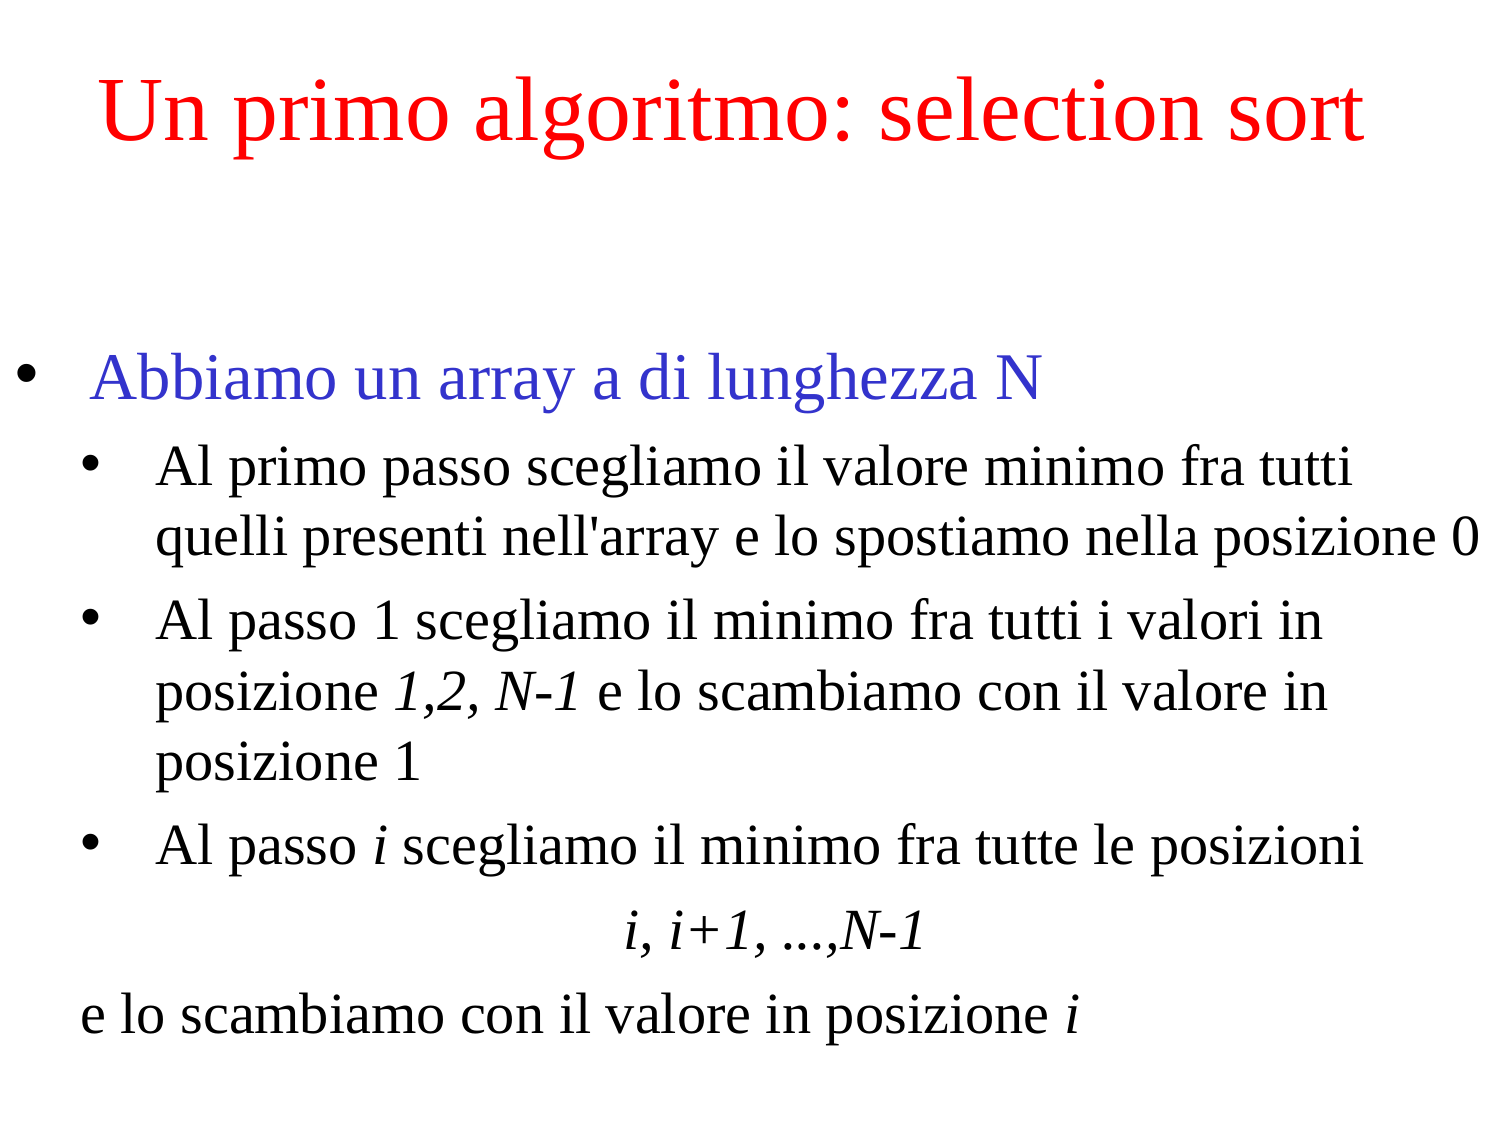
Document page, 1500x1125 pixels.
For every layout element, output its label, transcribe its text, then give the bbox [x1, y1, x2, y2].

title Un primo algoritmo: selection sort [17, 0, 1447, 209]
list Abbiamo un array a di lunghezza N Al primo passo scegliamo il valore minimo fra tutti quelli presenti nell'array e lo spostiamo nella posizione 0 Al passo 1 scegliamo il minimo fra tutti i valori in posizione 1,2, N-1 e lo scambiamo con il valore in posizione 1 Al passo i scegliamo il minimo fra tutte le posizioni i, i+1, ...,N-1 e lo scambiamo con il valore in posizione i [0, 324, 1500, 976]
